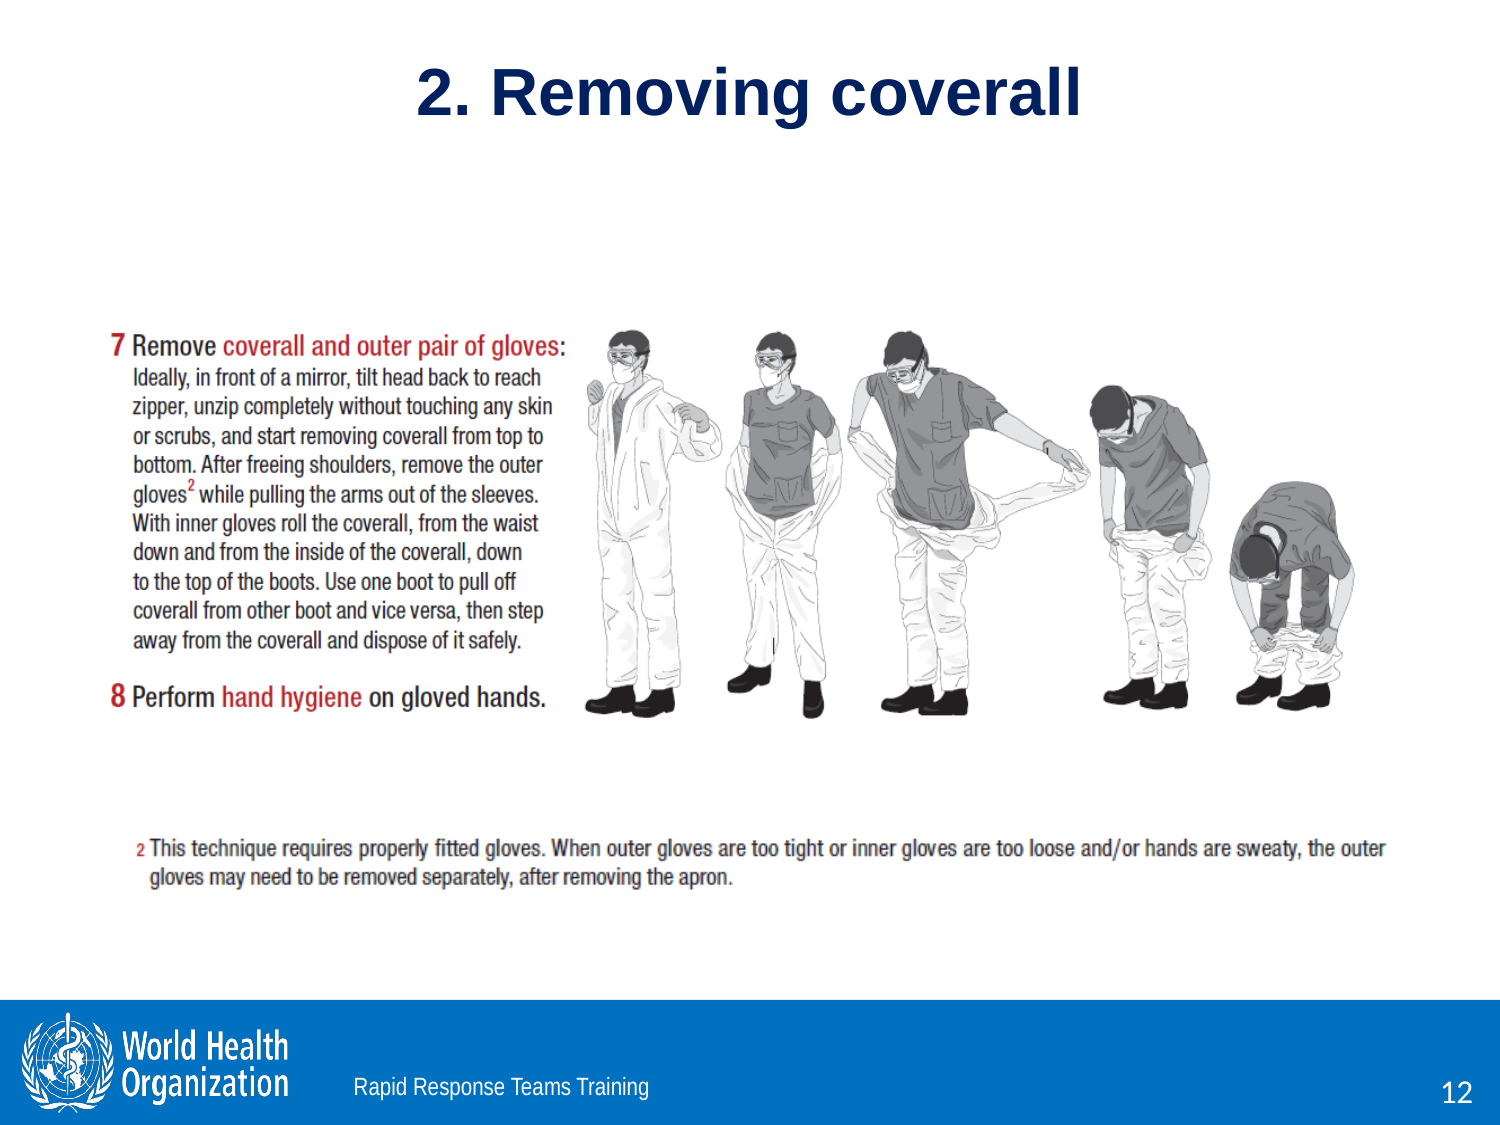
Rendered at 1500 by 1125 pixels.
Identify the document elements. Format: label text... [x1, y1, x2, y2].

title 2. Removing coverall [75, 0, 1425, 183]
picture [21, 1012, 288, 1113]
picture [101, 314, 1399, 731]
picture [124, 830, 1399, 893]
